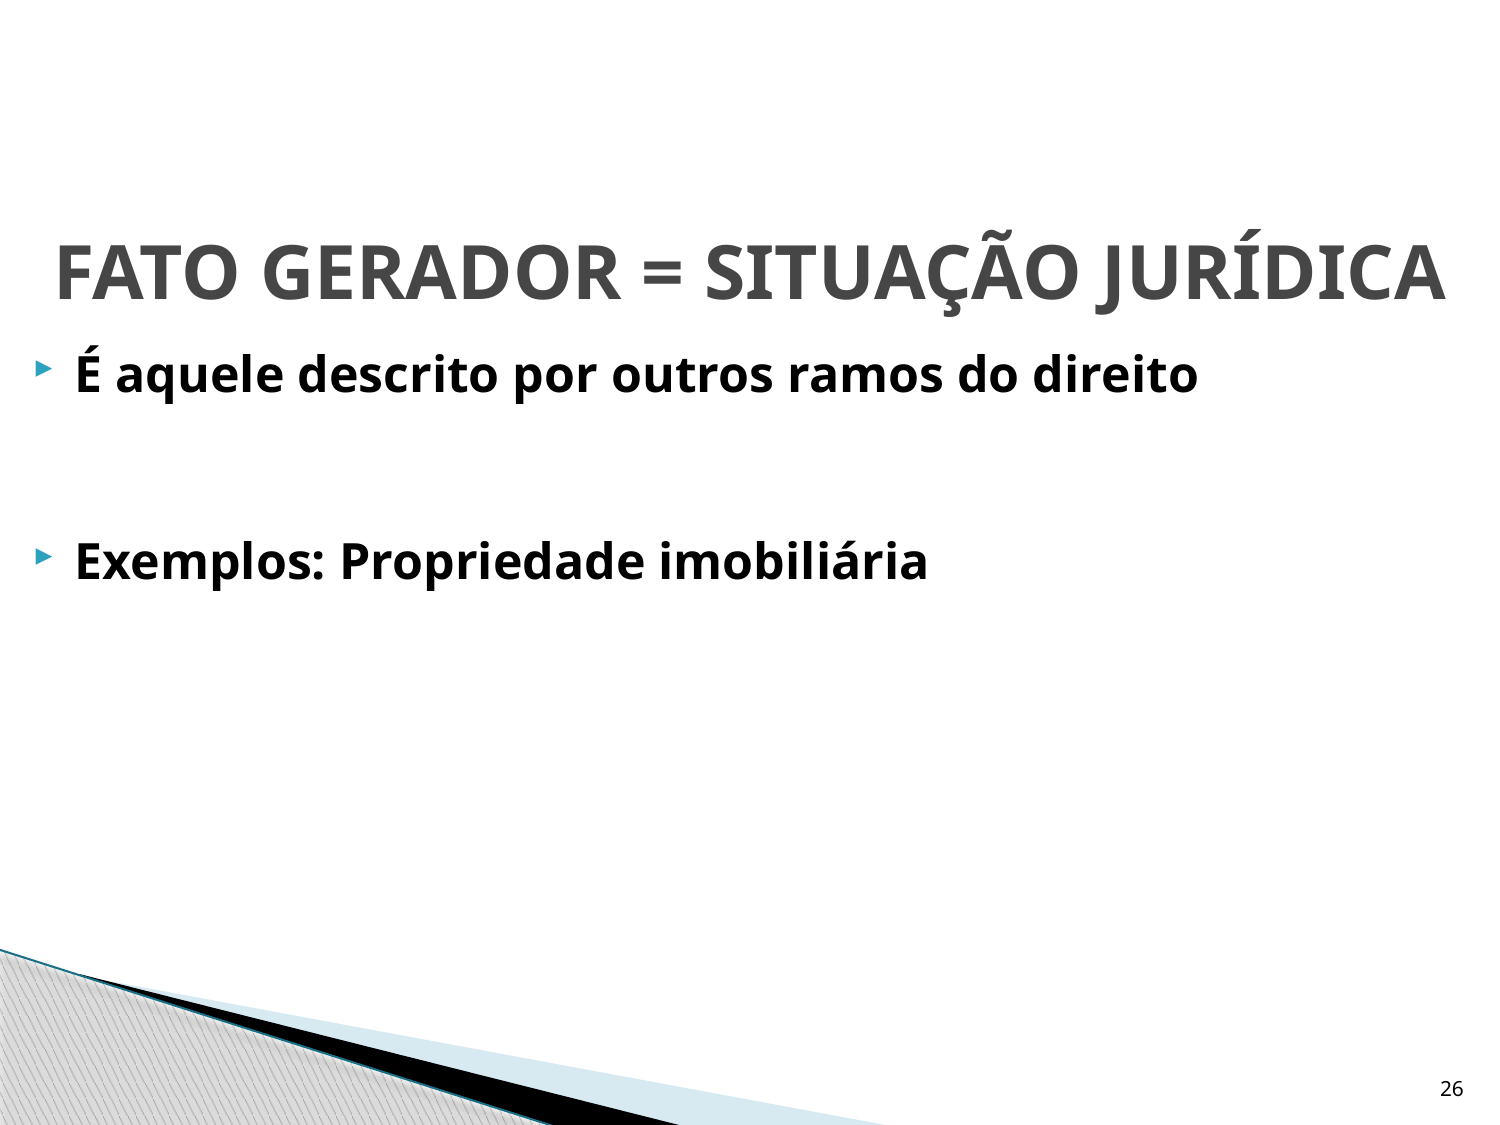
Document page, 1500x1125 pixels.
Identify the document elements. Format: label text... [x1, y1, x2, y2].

title FATO GERADOR = SITUAÇÃO JURÍDICA [0, 234, 1500, 305]
list É aquele descrito por outros ramos do direito Exemplos: Propriedade imobiliária [0, 304, 1477, 1125]
